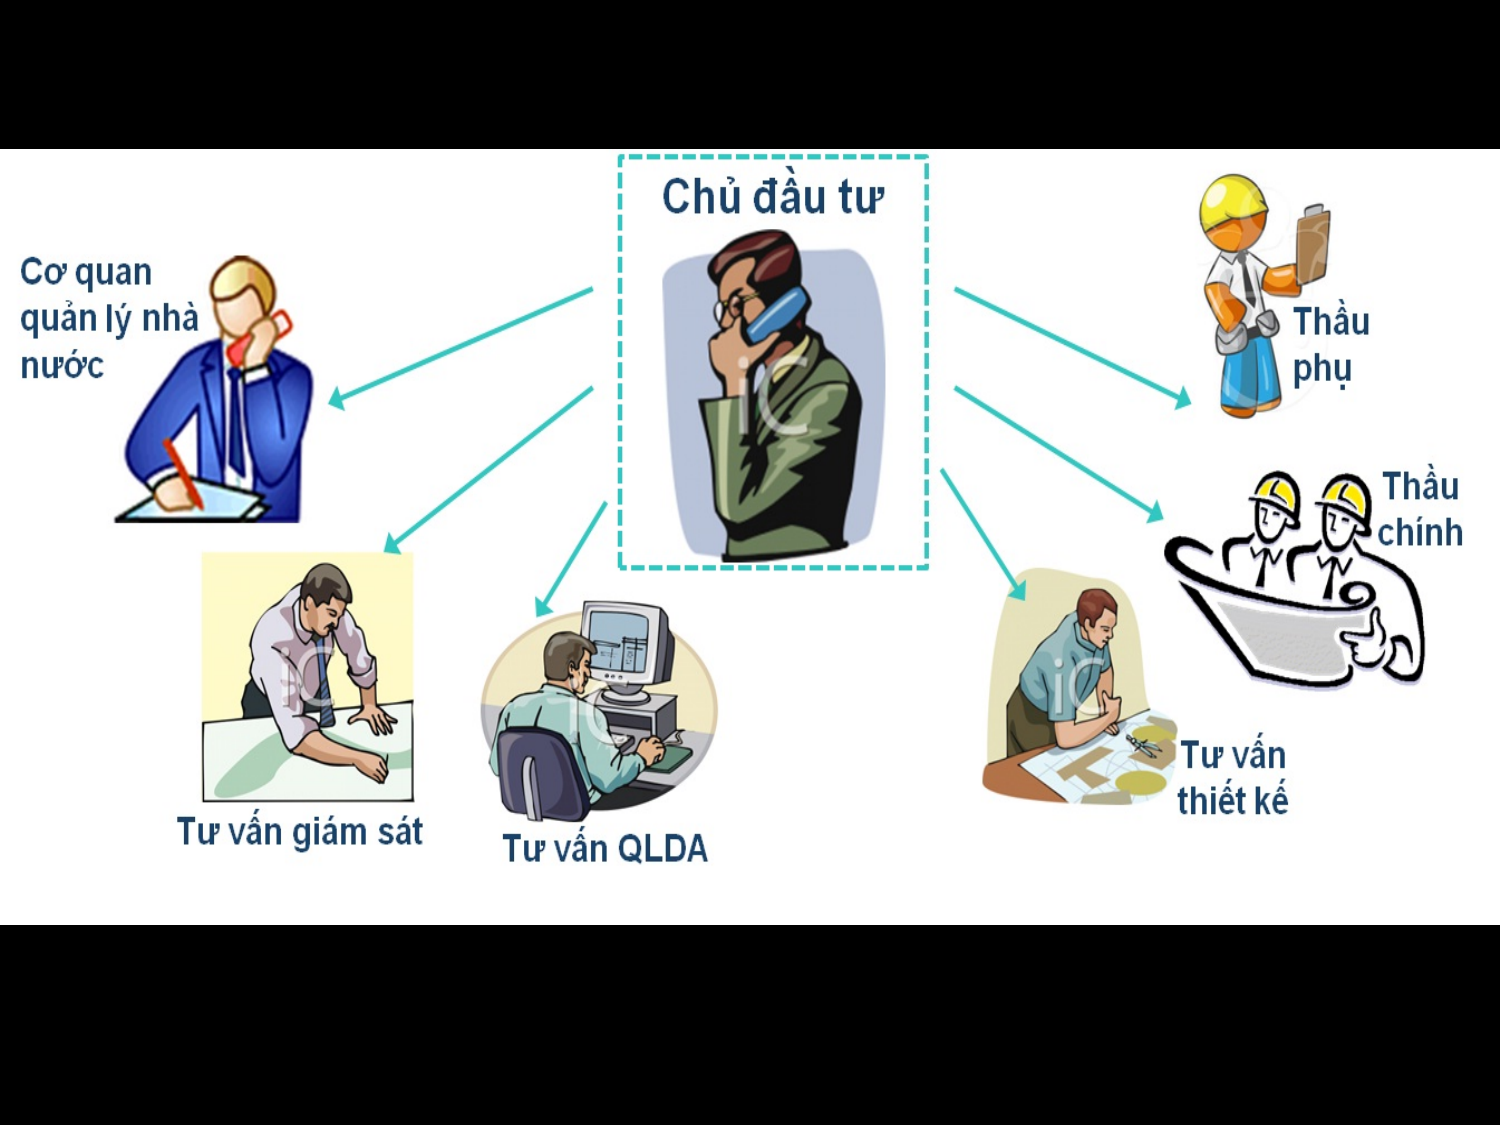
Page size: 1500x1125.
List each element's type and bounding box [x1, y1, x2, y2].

picture [0, 149, 1500, 926]
